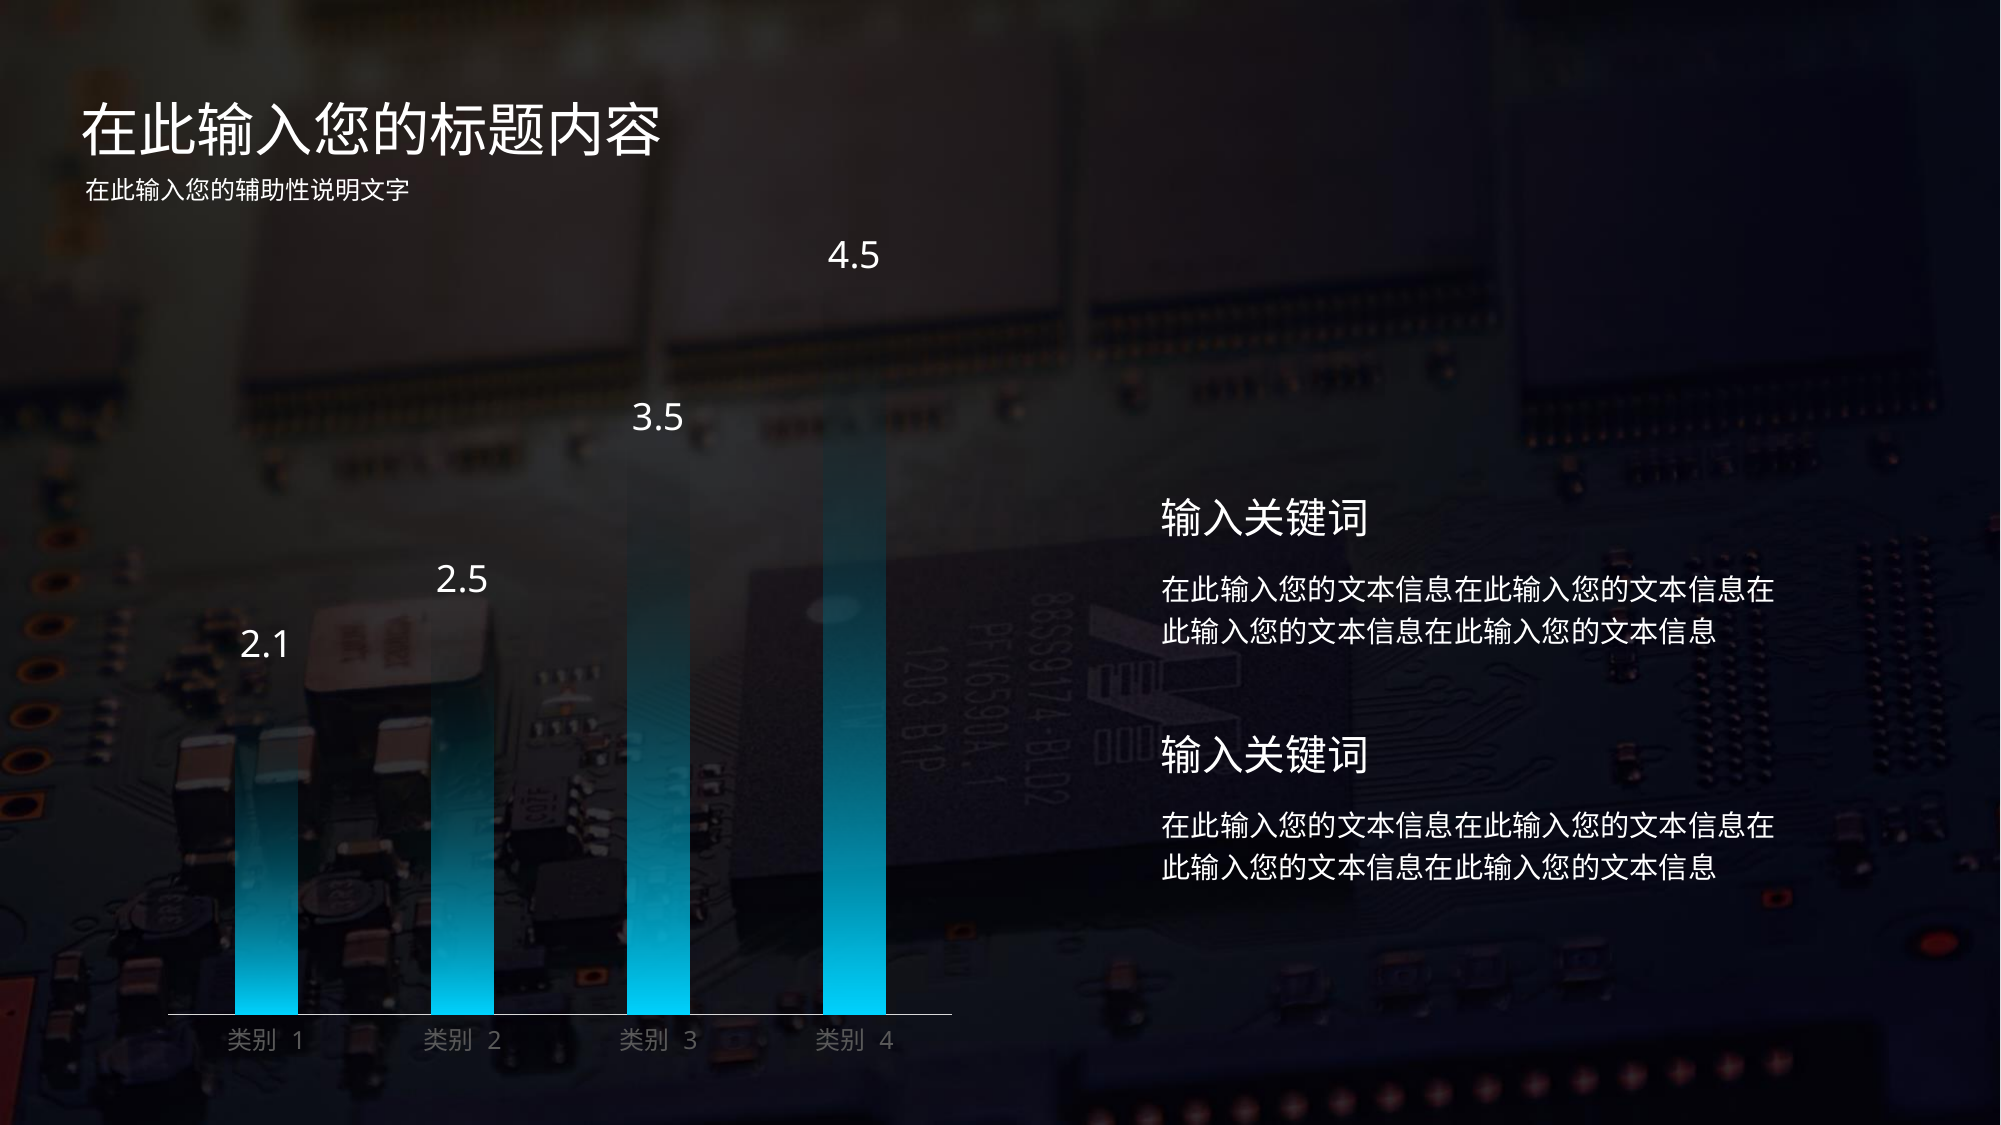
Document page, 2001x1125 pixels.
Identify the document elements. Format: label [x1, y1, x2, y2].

chart [152, 186, 969, 1076]
text_box [1161, 728, 1796, 884]
picture [0, 0, 2001, 1125]
text_box [1161, 492, 1796, 647]
text_box [65, 85, 716, 213]
